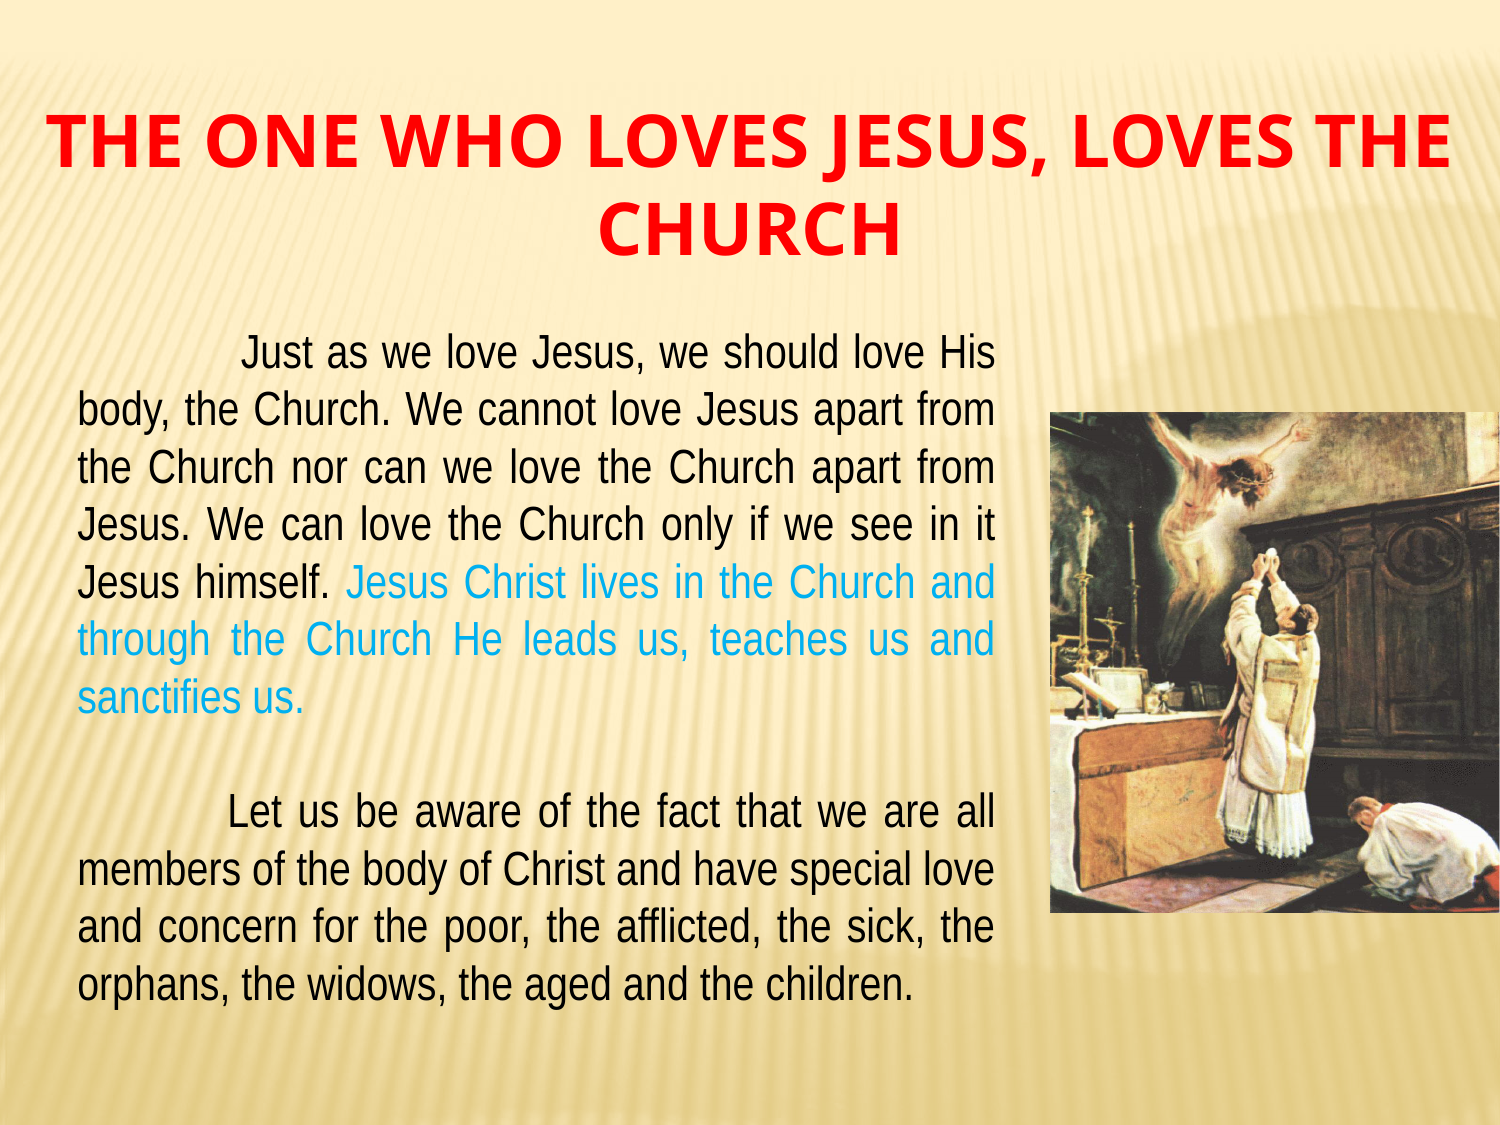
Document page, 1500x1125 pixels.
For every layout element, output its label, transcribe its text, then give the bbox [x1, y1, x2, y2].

picture [1049, 412, 1500, 913]
text_box Just as we love Jesus, we should love His body, the Church. We cannot love Jesus apart from the Church nor can we love the Church apart from Jesus. We can love the Church only if we see in it Jesus himself. Jesus Christ lives in the Church and through the Church He leads us, teaches us and sanctifies us. Let us be aware of the fact that we are all members of the body of Christ and have special love and concern for the poor, the afflicted, the sick, the orphans, the widows, the aged and the children. [62, 313, 1013, 1018]
text_box THE ONE WHO LOVES JESUS, LOVES THE CHURCH [0, 87, 1500, 278]
